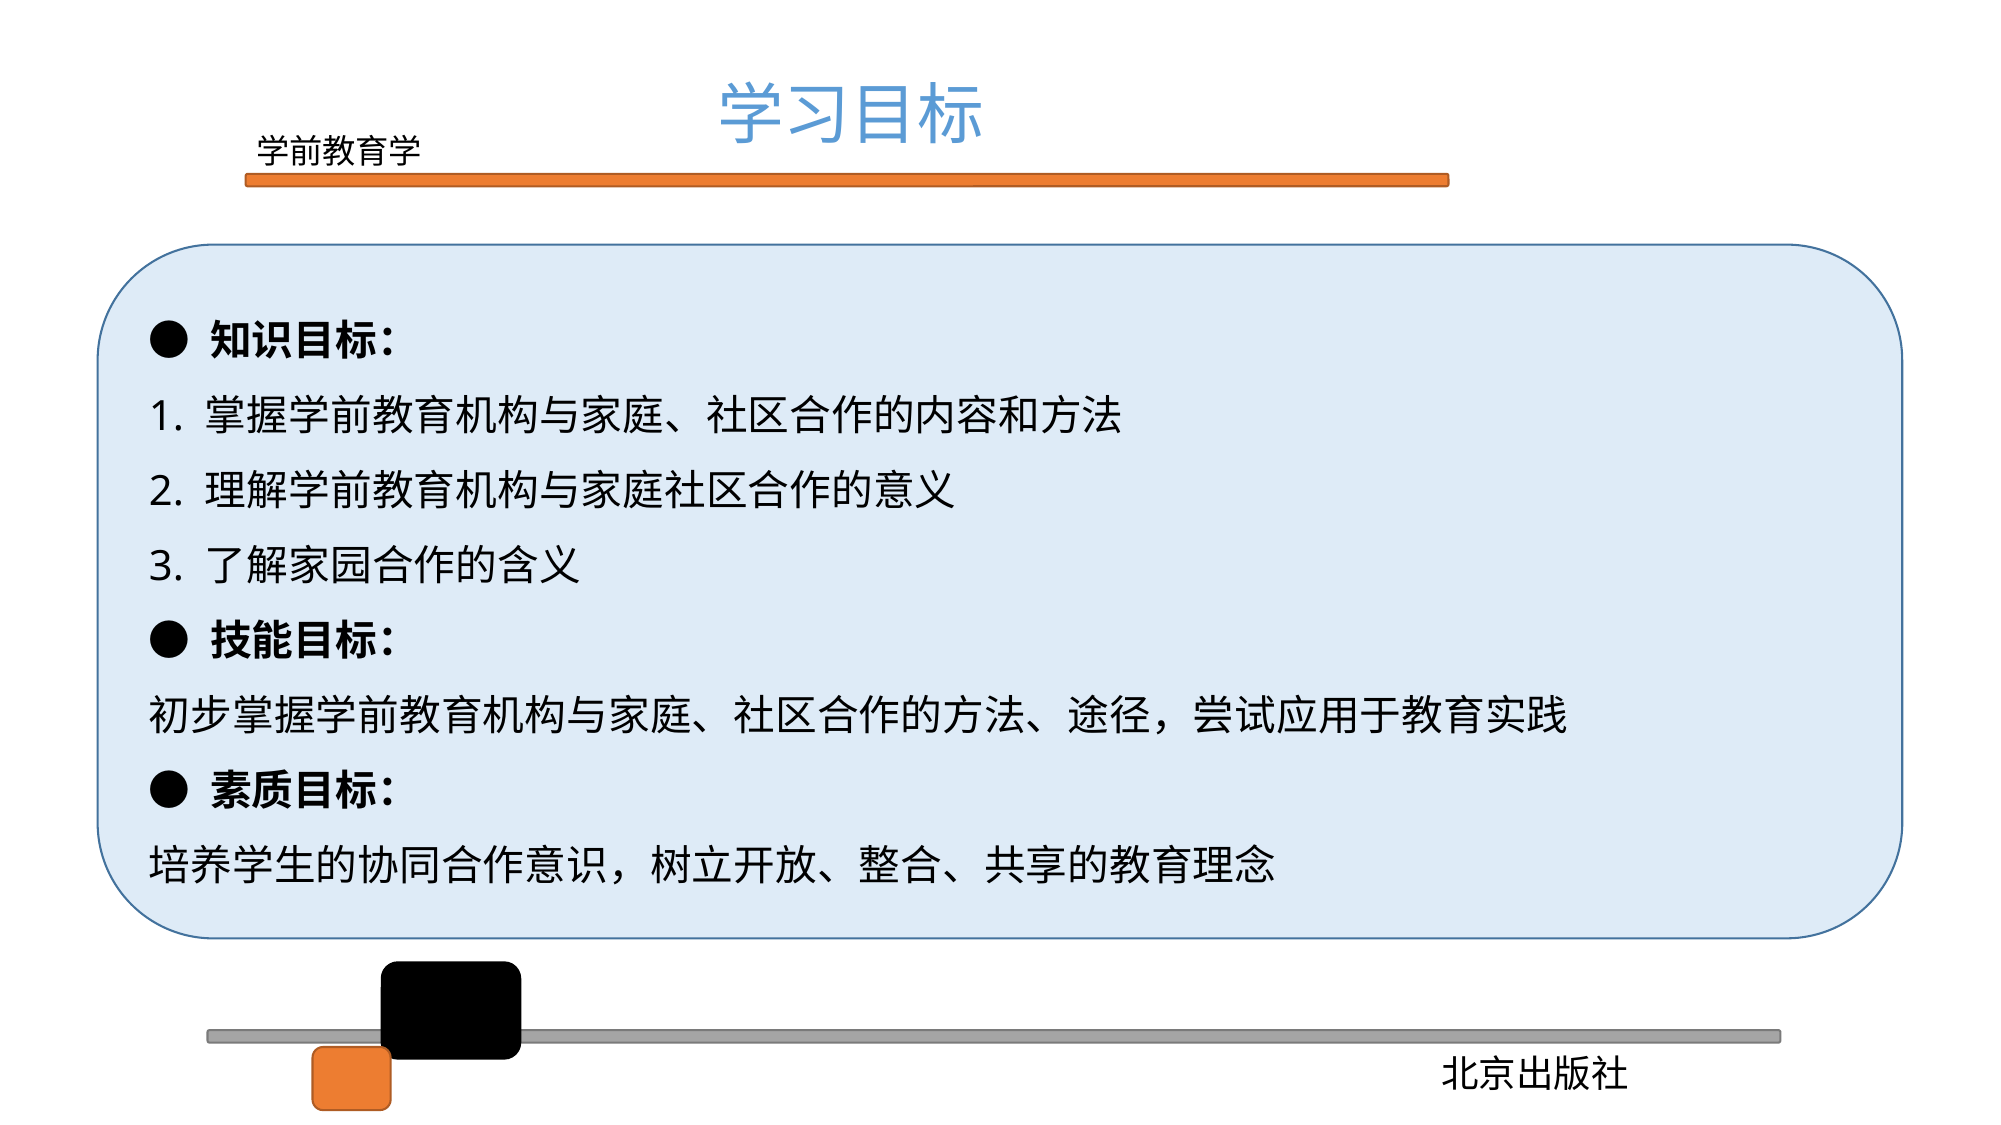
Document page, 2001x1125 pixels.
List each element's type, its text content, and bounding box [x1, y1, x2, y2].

text_box ● 知识目标： 1. 掌握学前教育机构与家庭、社区合作的内容和方法 2. 理解学前教育机构与家庭社区合作的意义 3. 了解家园合作的含义 ● 技能目标： 初步掌握学前教育机构与家庭、社区合作的方法、途径，尝试应用于教育实践 ● 素质目标： 培养学生的协同合作意识，树立开放、整合、共享的教育理念 [134, 281, 1866, 896]
text_box [96, 243, 1904, 940]
text_box 学习目标 [702, 64, 1000, 160]
